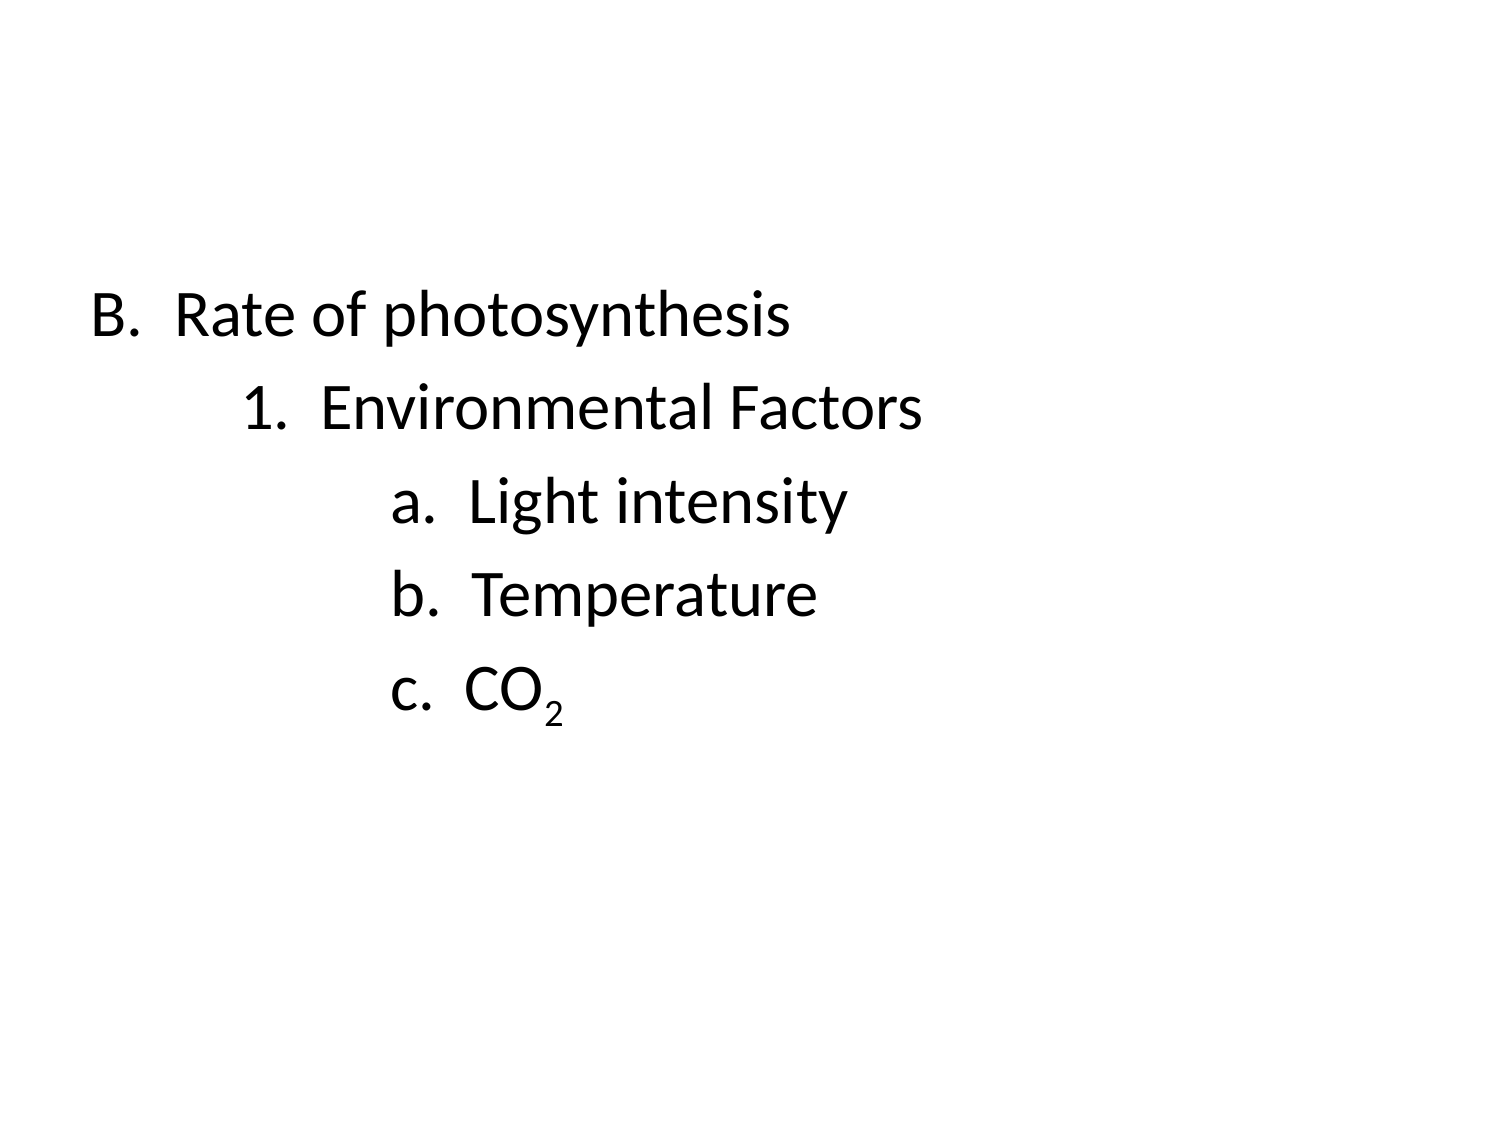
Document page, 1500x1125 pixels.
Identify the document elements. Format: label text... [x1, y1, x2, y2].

list Rate of photosynthesis 1. Environmental Factors a. Light intensity b. Temperature c. CO2 [75, 262, 1425, 1005]
